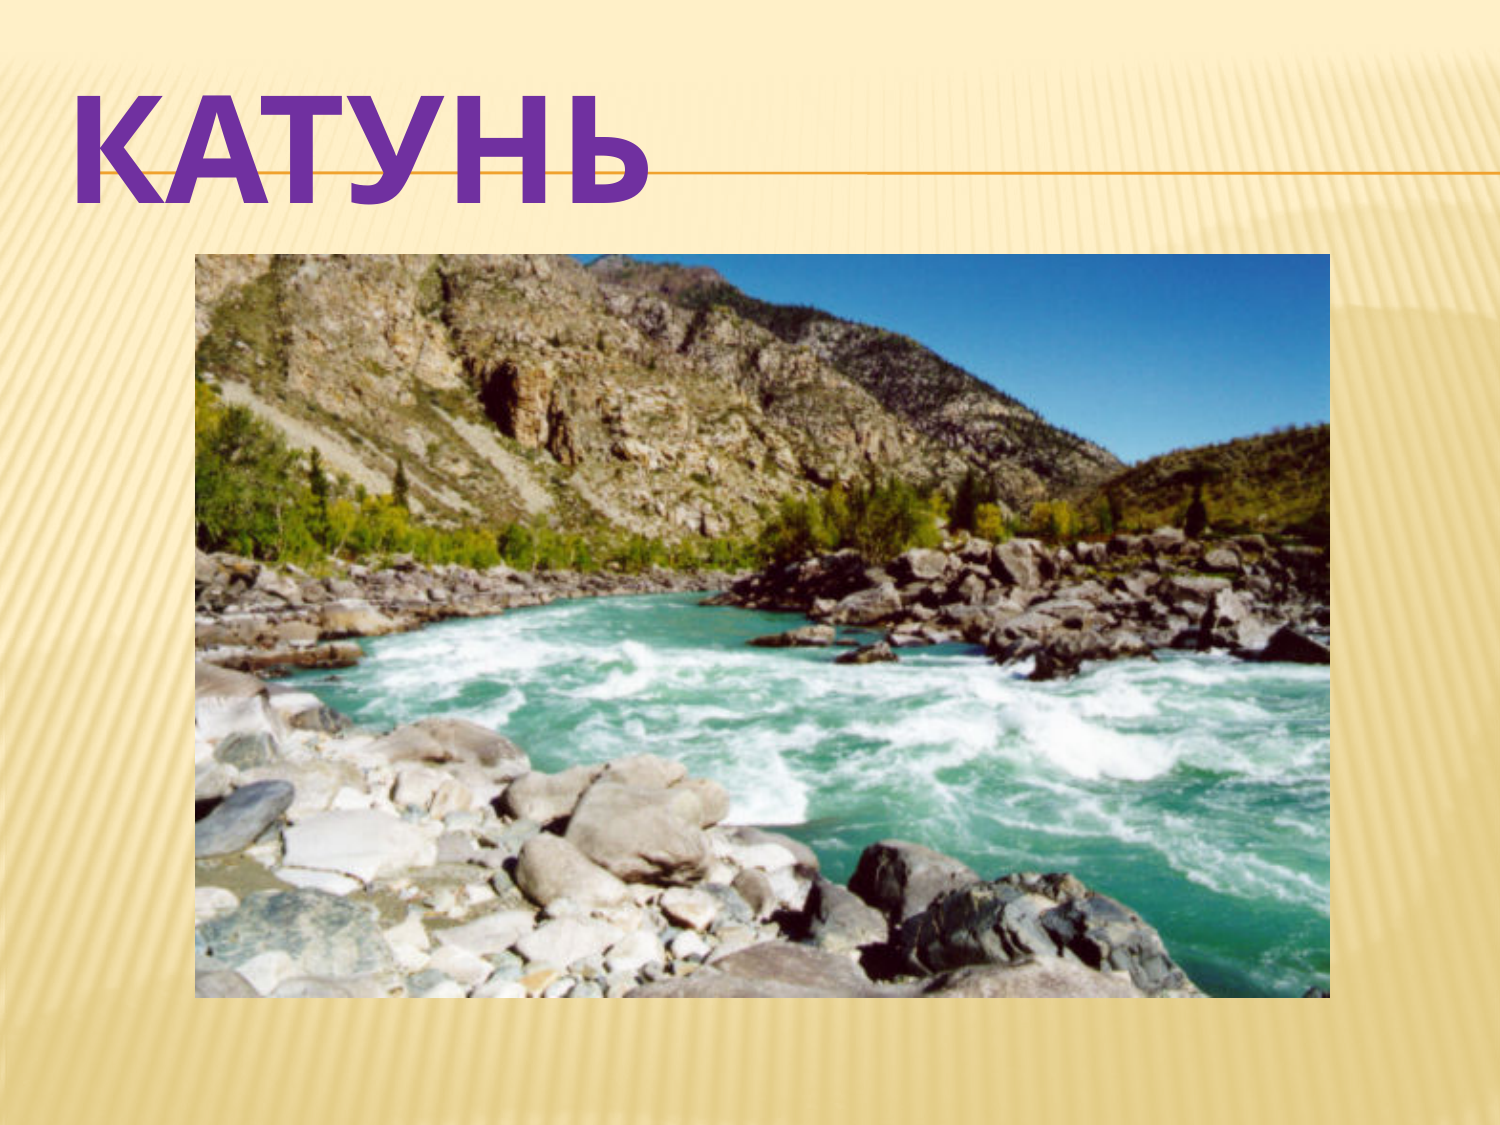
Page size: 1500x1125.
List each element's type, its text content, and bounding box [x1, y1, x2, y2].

title Катунь [50, 75, 1475, 213]
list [195, 254, 1330, 998]
